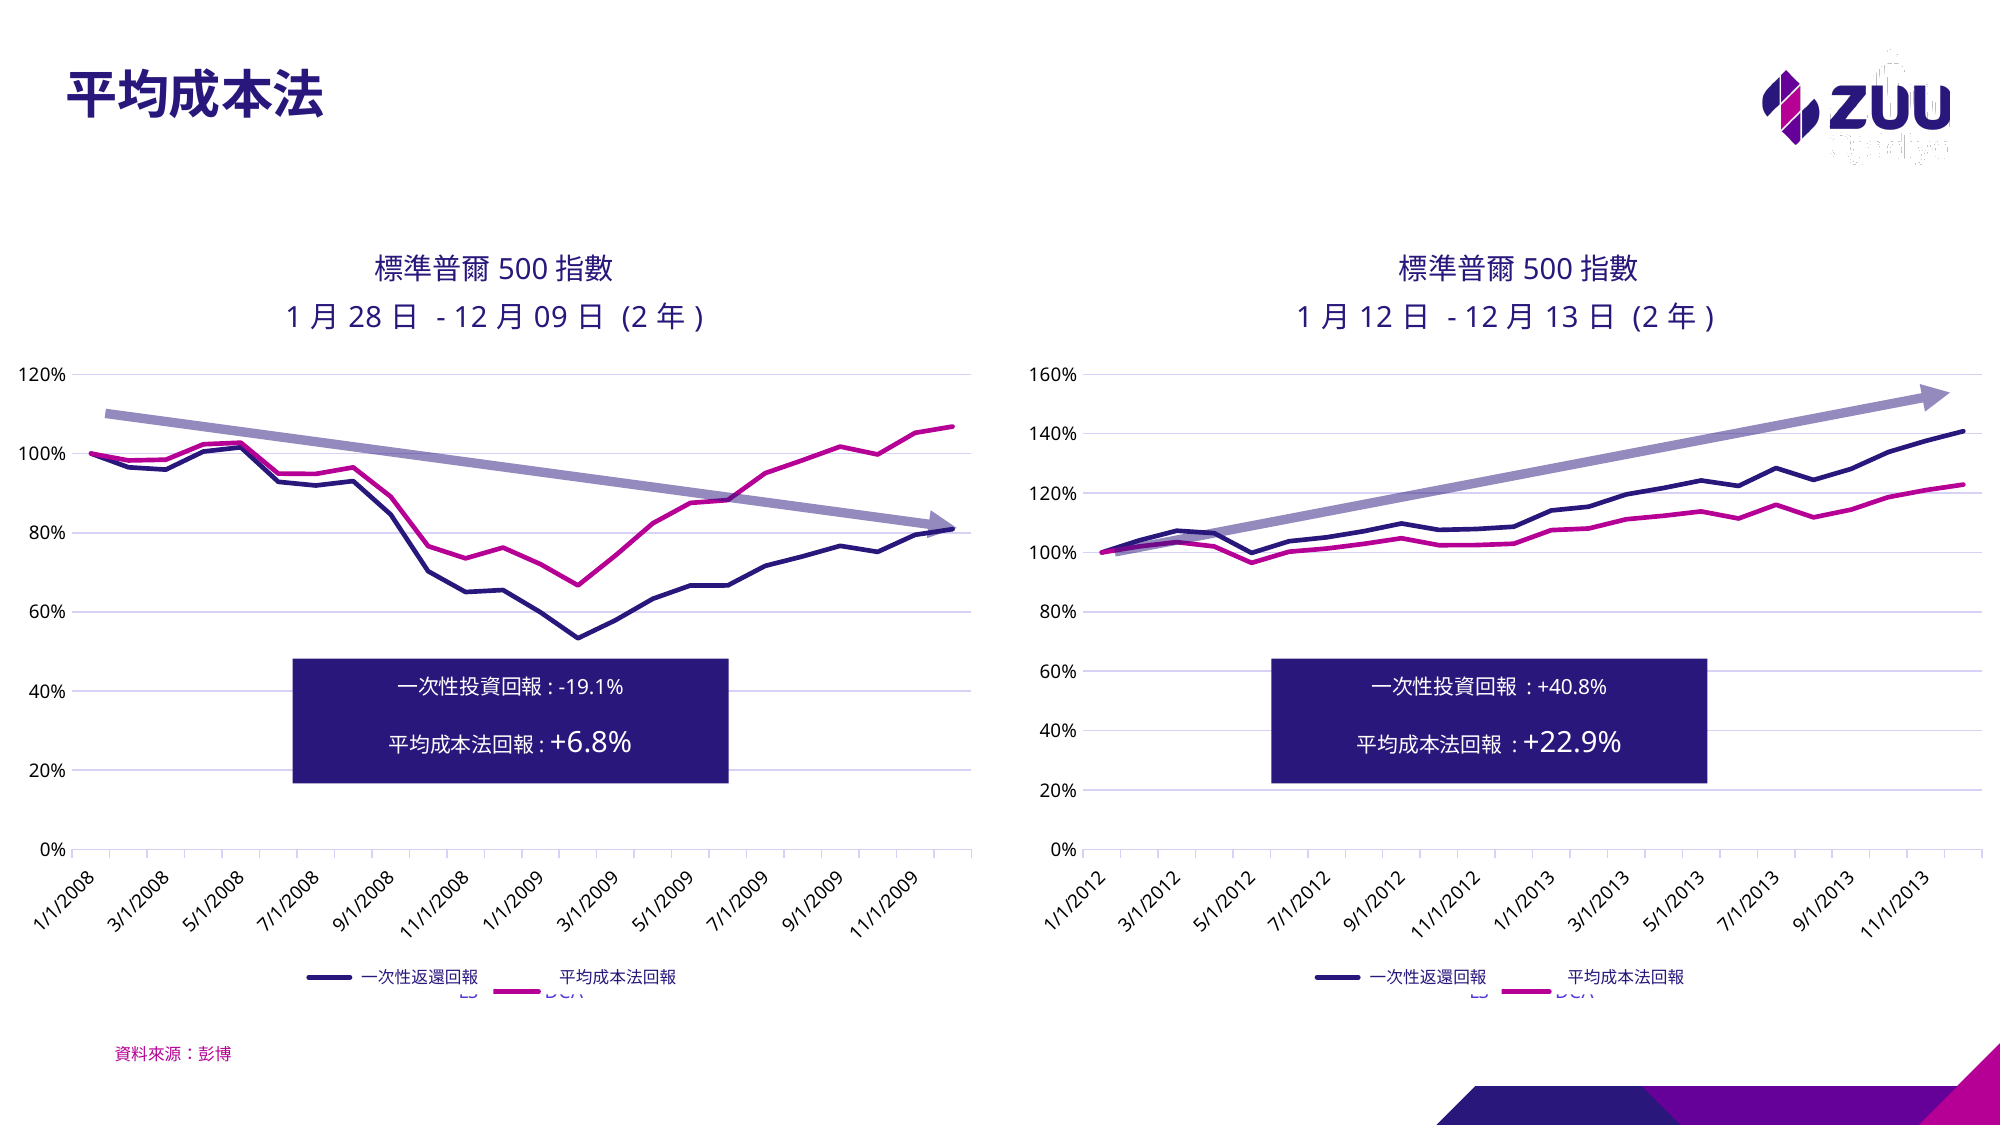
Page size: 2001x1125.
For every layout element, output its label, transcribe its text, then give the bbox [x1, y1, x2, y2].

chart [0, 222, 992, 1012]
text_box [1114, 392, 1950, 552]
text_box 資料來源：彭博 [99, 1036, 247, 1072]
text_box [105, 413, 957, 528]
chart [1008, 222, 2000, 1012]
title 平均成本法 [50, 50, 1950, 145]
